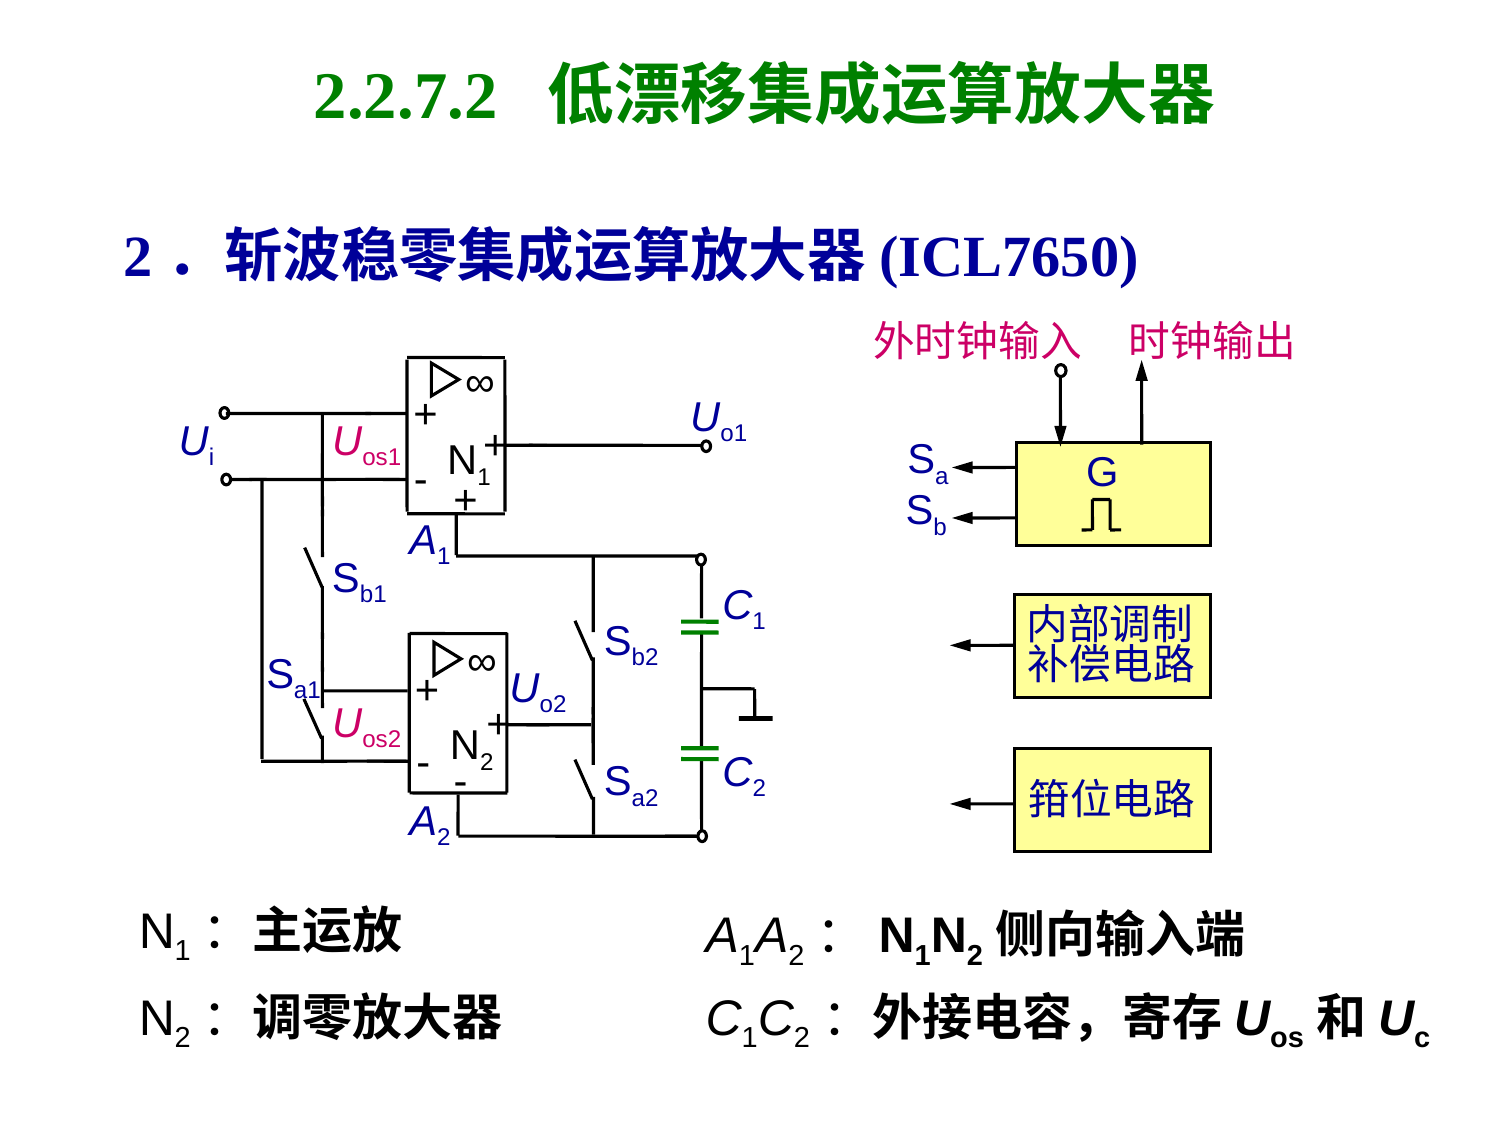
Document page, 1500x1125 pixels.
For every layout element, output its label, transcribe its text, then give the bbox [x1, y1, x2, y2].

text_box N2：调零放大器 [123, 964, 690, 1061]
text_box A1A2：N1N2侧向输入端 [690, 881, 1376, 964]
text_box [872, 314, 1365, 853]
title 2.2.7.2 低漂移集成运算放大器 [72, 44, 1423, 232]
text_box C1C2：外接电容，寄存Uos和Uc [690, 964, 1500, 1061]
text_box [178, 354, 821, 852]
text_box N1：主运放 [123, 877, 691, 964]
list 2．斩波稳零集成运算放大器(ICL7650) [108, 196, 1439, 318]
